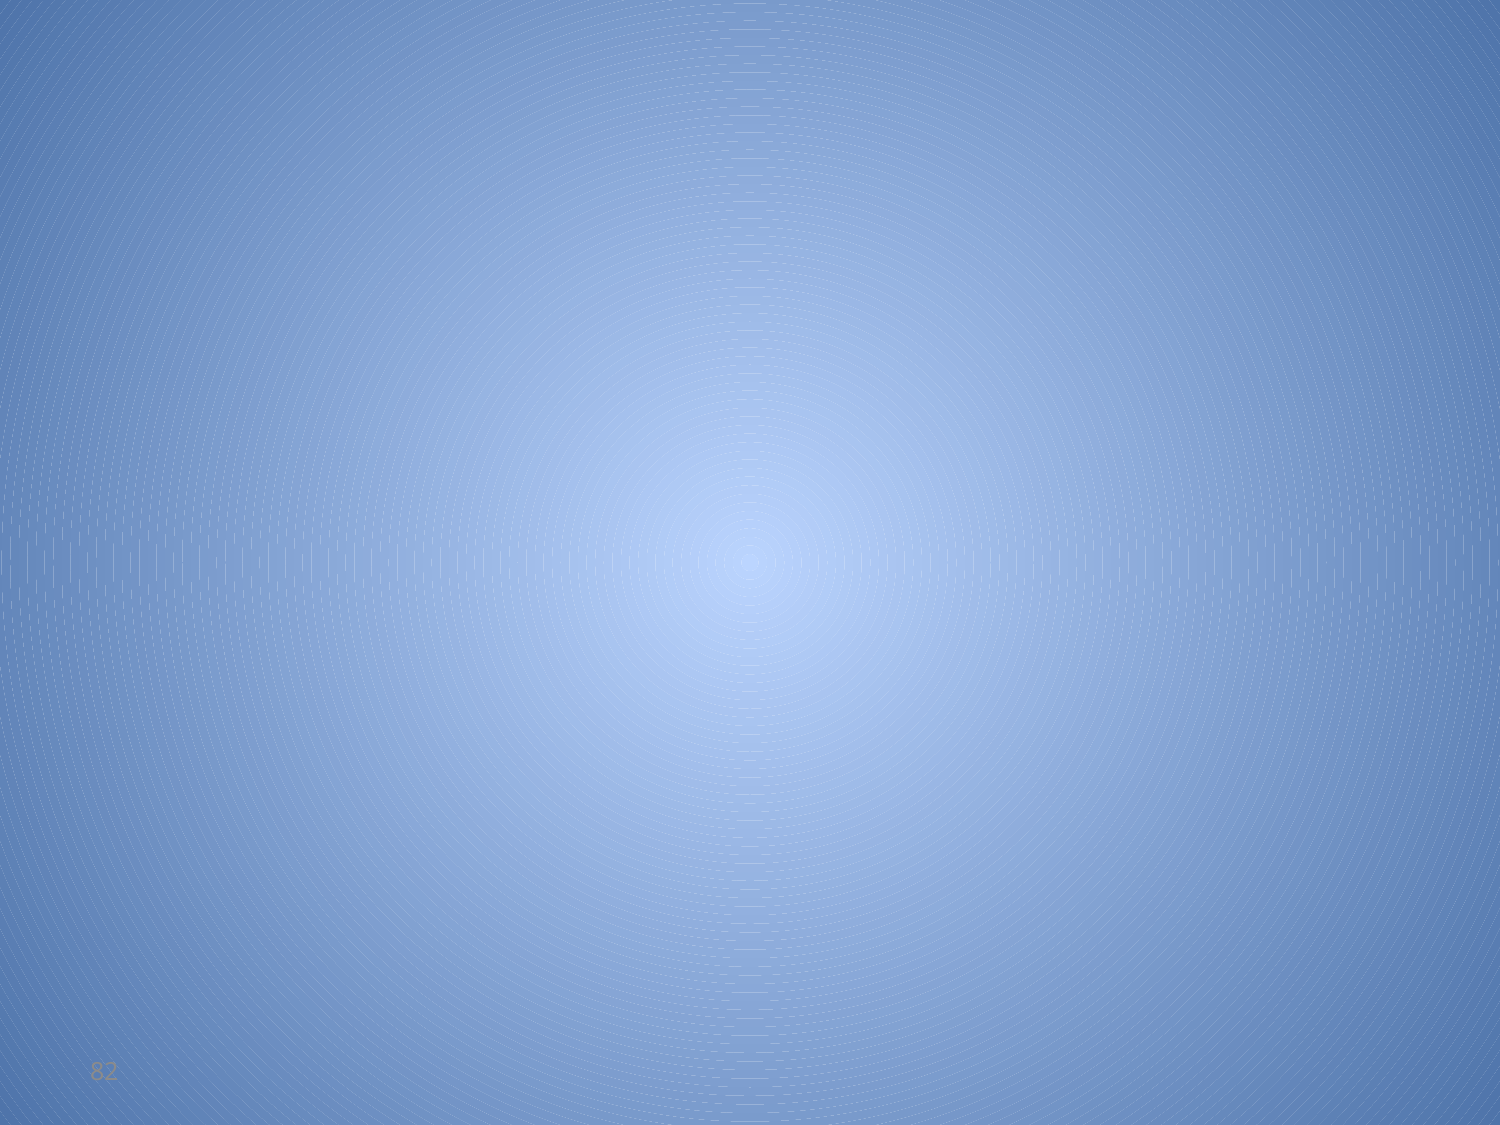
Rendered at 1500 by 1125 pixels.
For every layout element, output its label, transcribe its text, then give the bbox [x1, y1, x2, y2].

slide_number 82 [75, 1042, 425, 1103]
